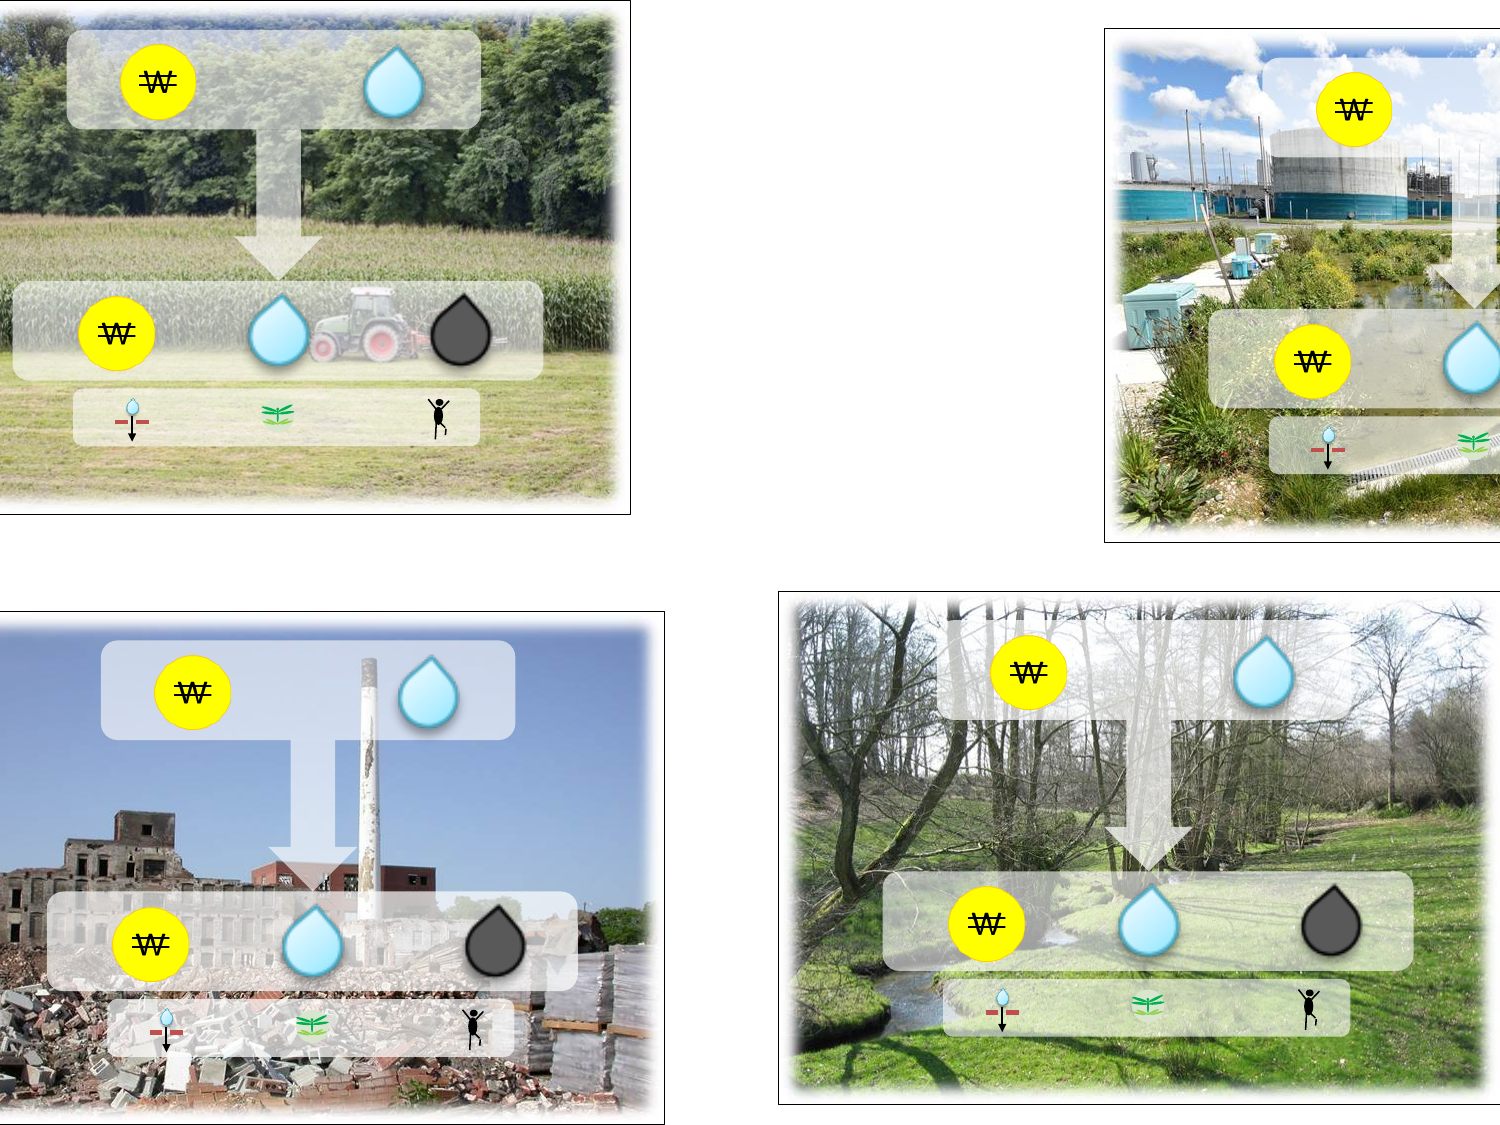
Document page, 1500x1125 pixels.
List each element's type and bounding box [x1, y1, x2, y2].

text_box [1103, 28, 1500, 543]
text_box [0, 610, 665, 1125]
text_box [0, 0, 631, 515]
text_box [778, 590, 1500, 1105]
